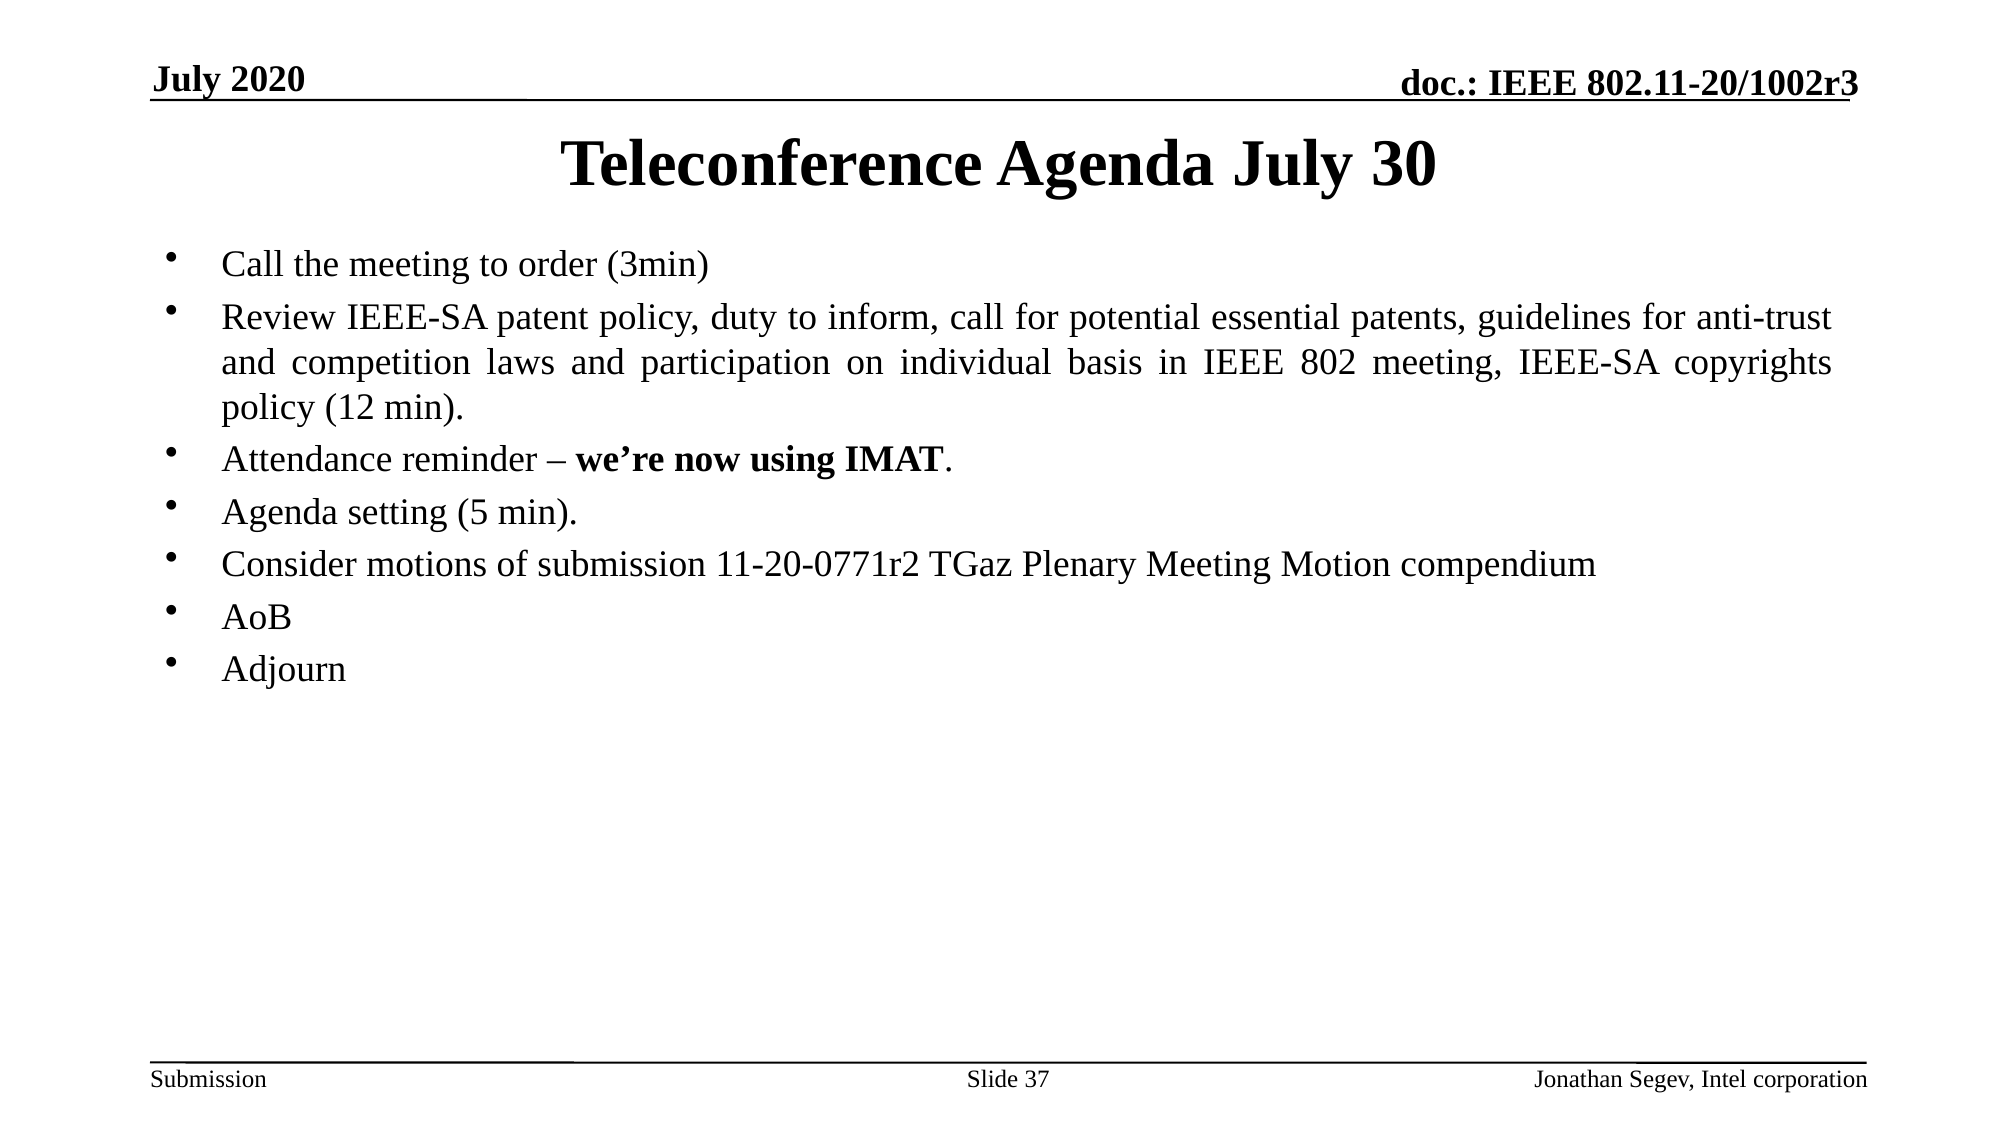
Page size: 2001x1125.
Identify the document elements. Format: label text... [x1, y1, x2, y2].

list Call the meeting to order (3min) Review IEEE-SA patent policy, duty to inform, call for potential essential patents, guidelines for anti-trust and competition laws and participation on individual basis in IEEE 802 meeting, IEEE-SA copyrights policy (12 min). Attendance reminder – we’re now using IMAT. Agenda setting (5 min). Consider motions of submission 11-20-0771r2 TGaz Plenary Meeting Motion compendium AoB Adjourn [149, 231, 1850, 1000]
slide_number Slide 37 [950, 1061, 1067, 1123]
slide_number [152, 54, 563, 100]
footer Jonathan Segev, Intel corporation [1171, 1061, 1869, 1093]
title Teleconference Agenda July 30 [149, 112, 1850, 205]
